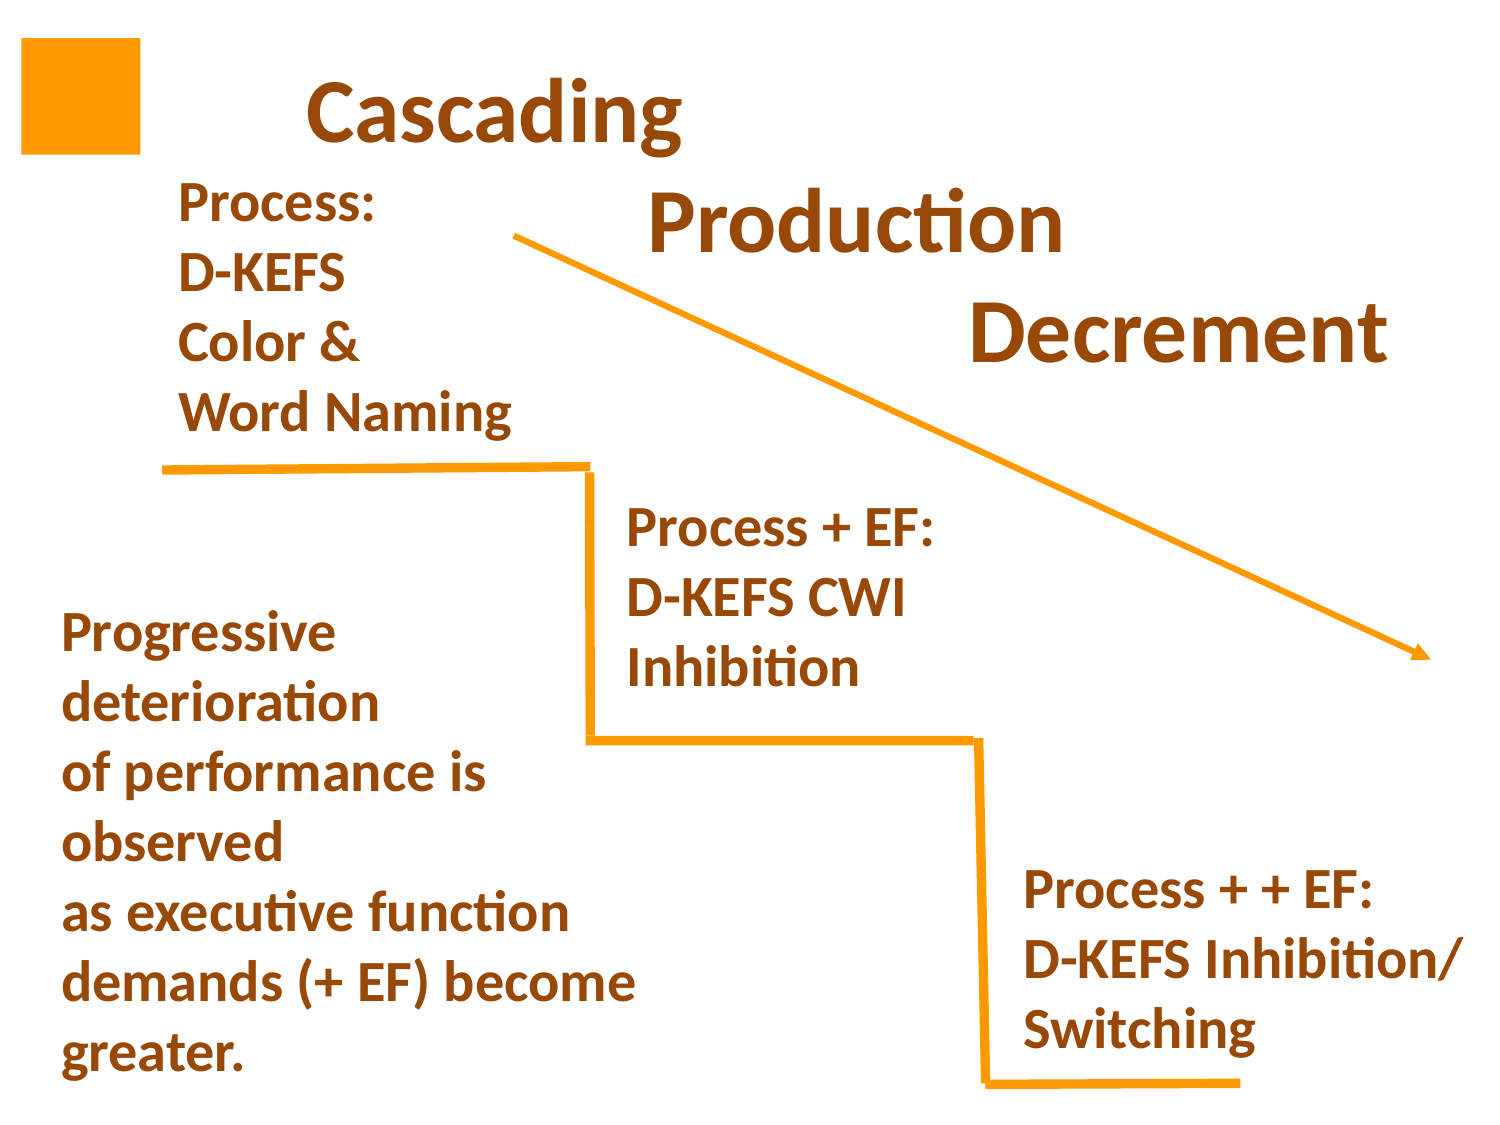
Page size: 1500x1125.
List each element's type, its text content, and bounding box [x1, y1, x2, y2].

text_box [19, 36, 142, 157]
text_box Process + + EF: D-KEFS Inhibition/ Switching [1008, 842, 1480, 1068]
text_box Process + EF: D-KEFS CWI Inhibition [611, 481, 1084, 706]
title Cascading Production Decrement [290, 0, 1500, 441]
text_box [513, 235, 1431, 661]
text_box Process: D-KEFS Color & Word Naming [163, 155, 527, 451]
text_box Progressive deterioration of performance is observed as executive function demands (+ EF) become greater. [46, 585, 734, 1090]
